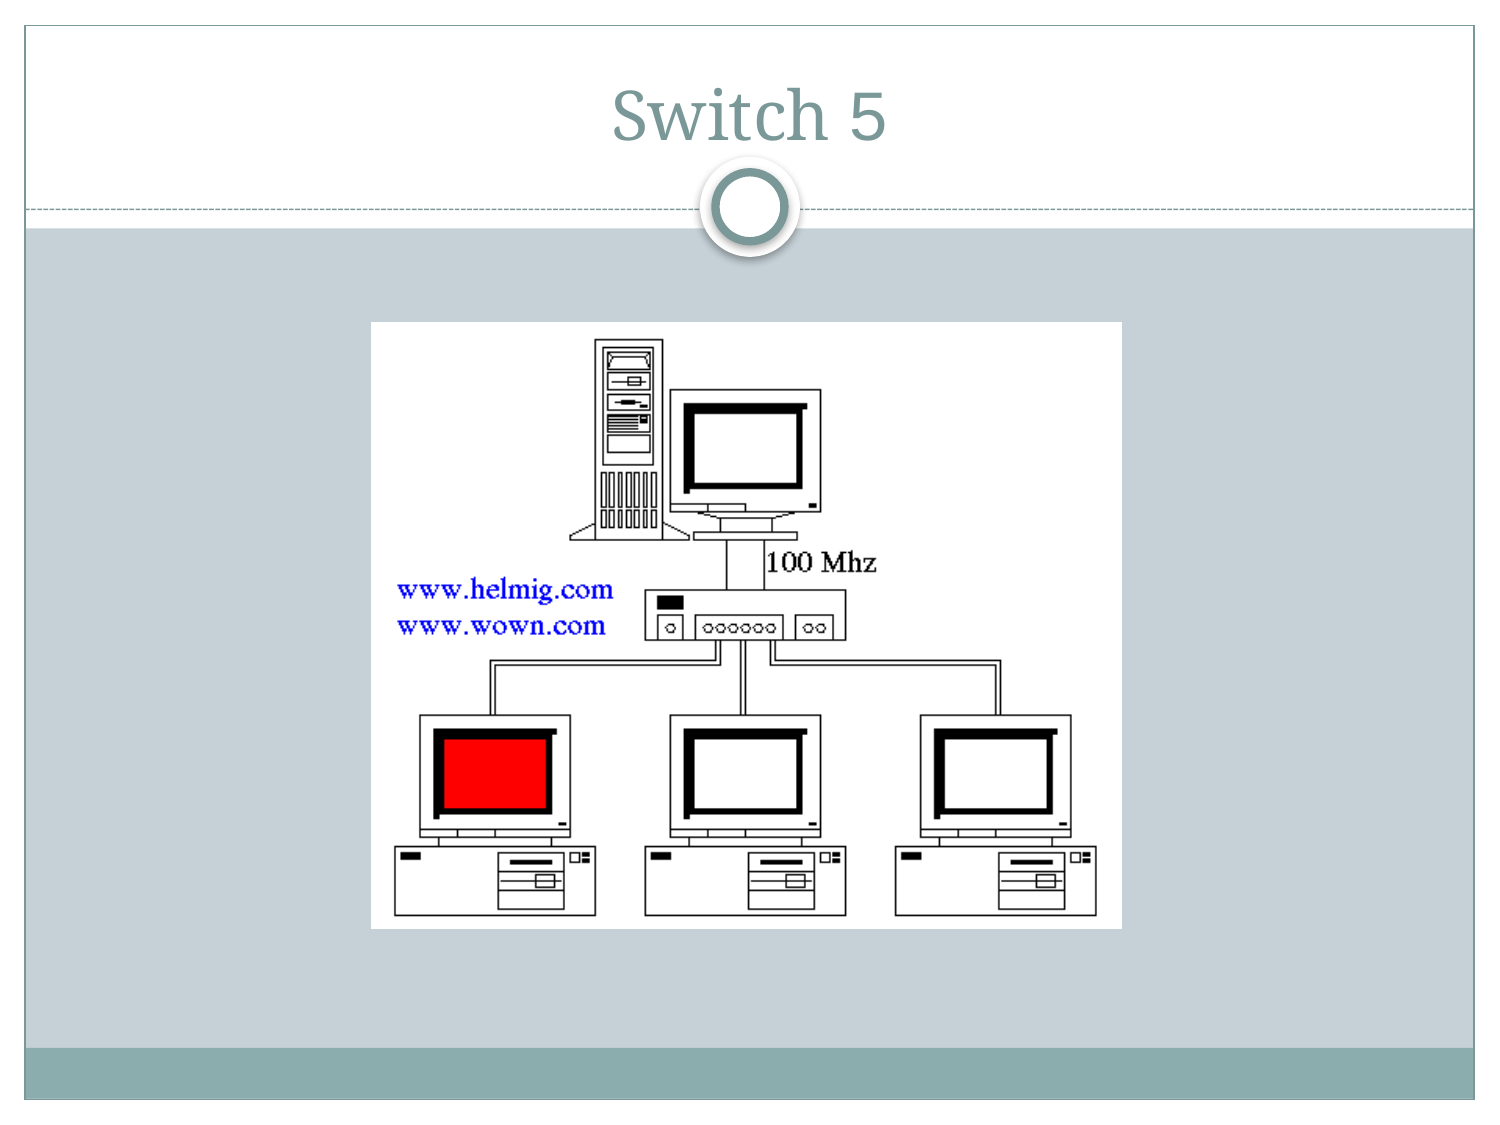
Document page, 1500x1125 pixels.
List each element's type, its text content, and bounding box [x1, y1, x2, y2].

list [371, 322, 1123, 929]
title 5 Switch [49, 37, 1450, 162]
